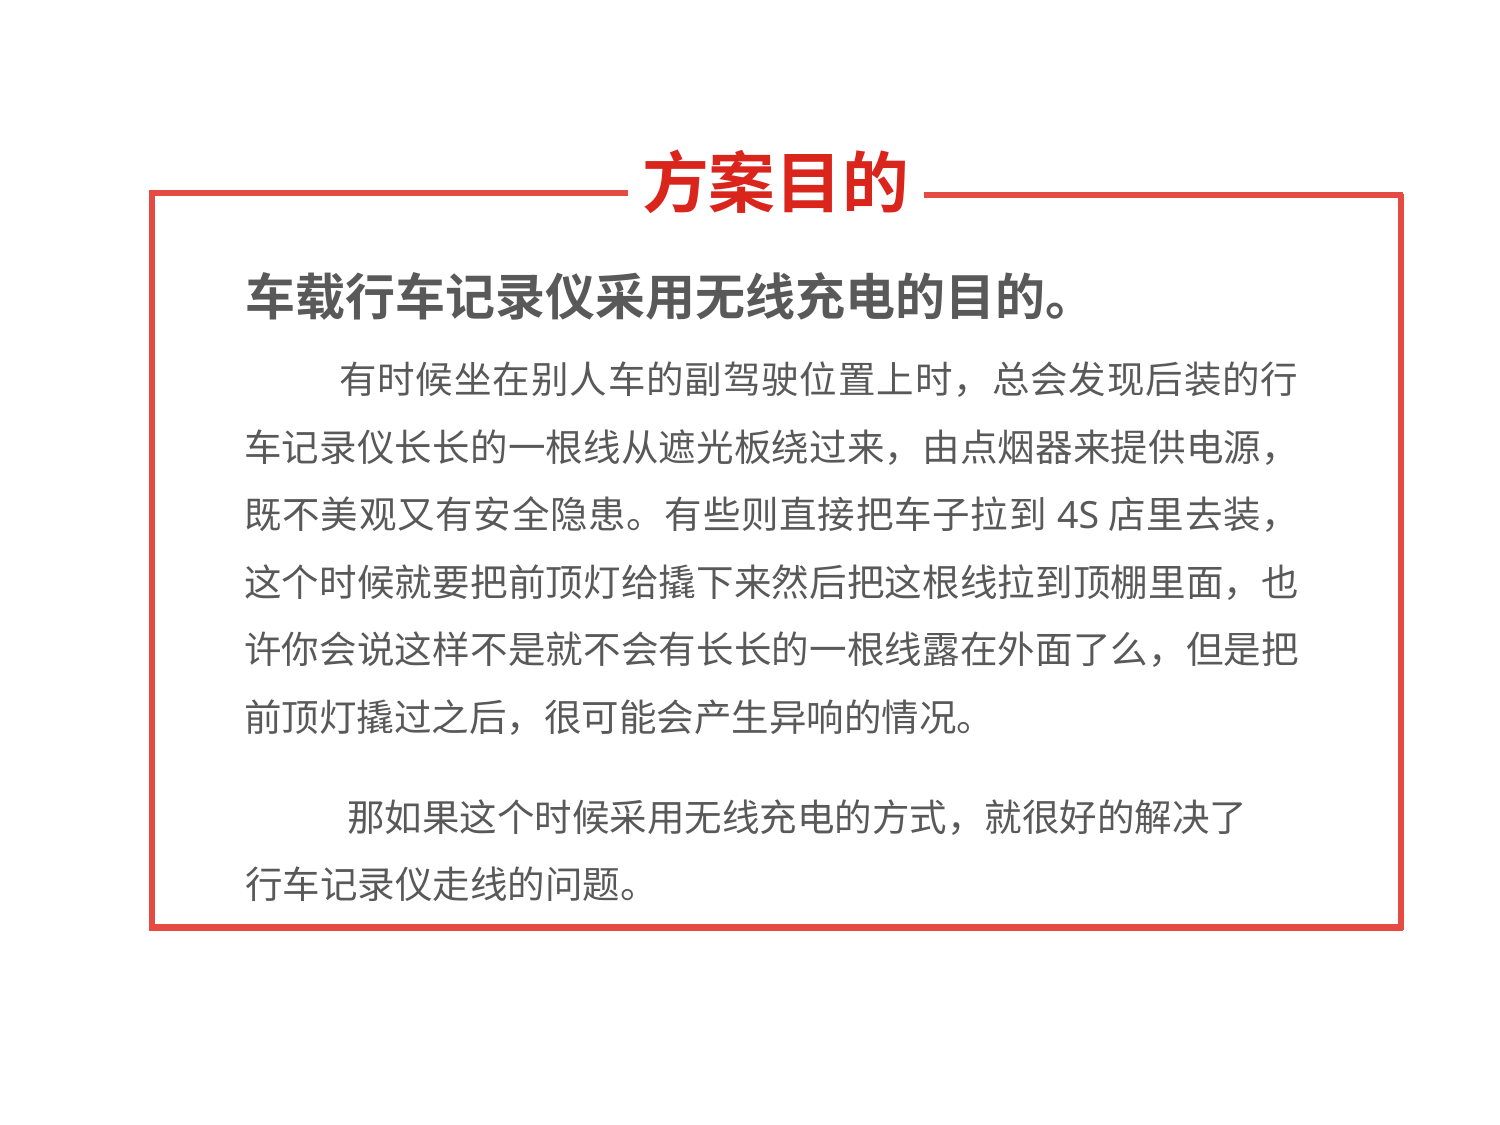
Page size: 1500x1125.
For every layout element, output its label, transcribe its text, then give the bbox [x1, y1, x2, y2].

text_box 方案目的 [628, 133, 968, 191]
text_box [148, 192, 1404, 931]
